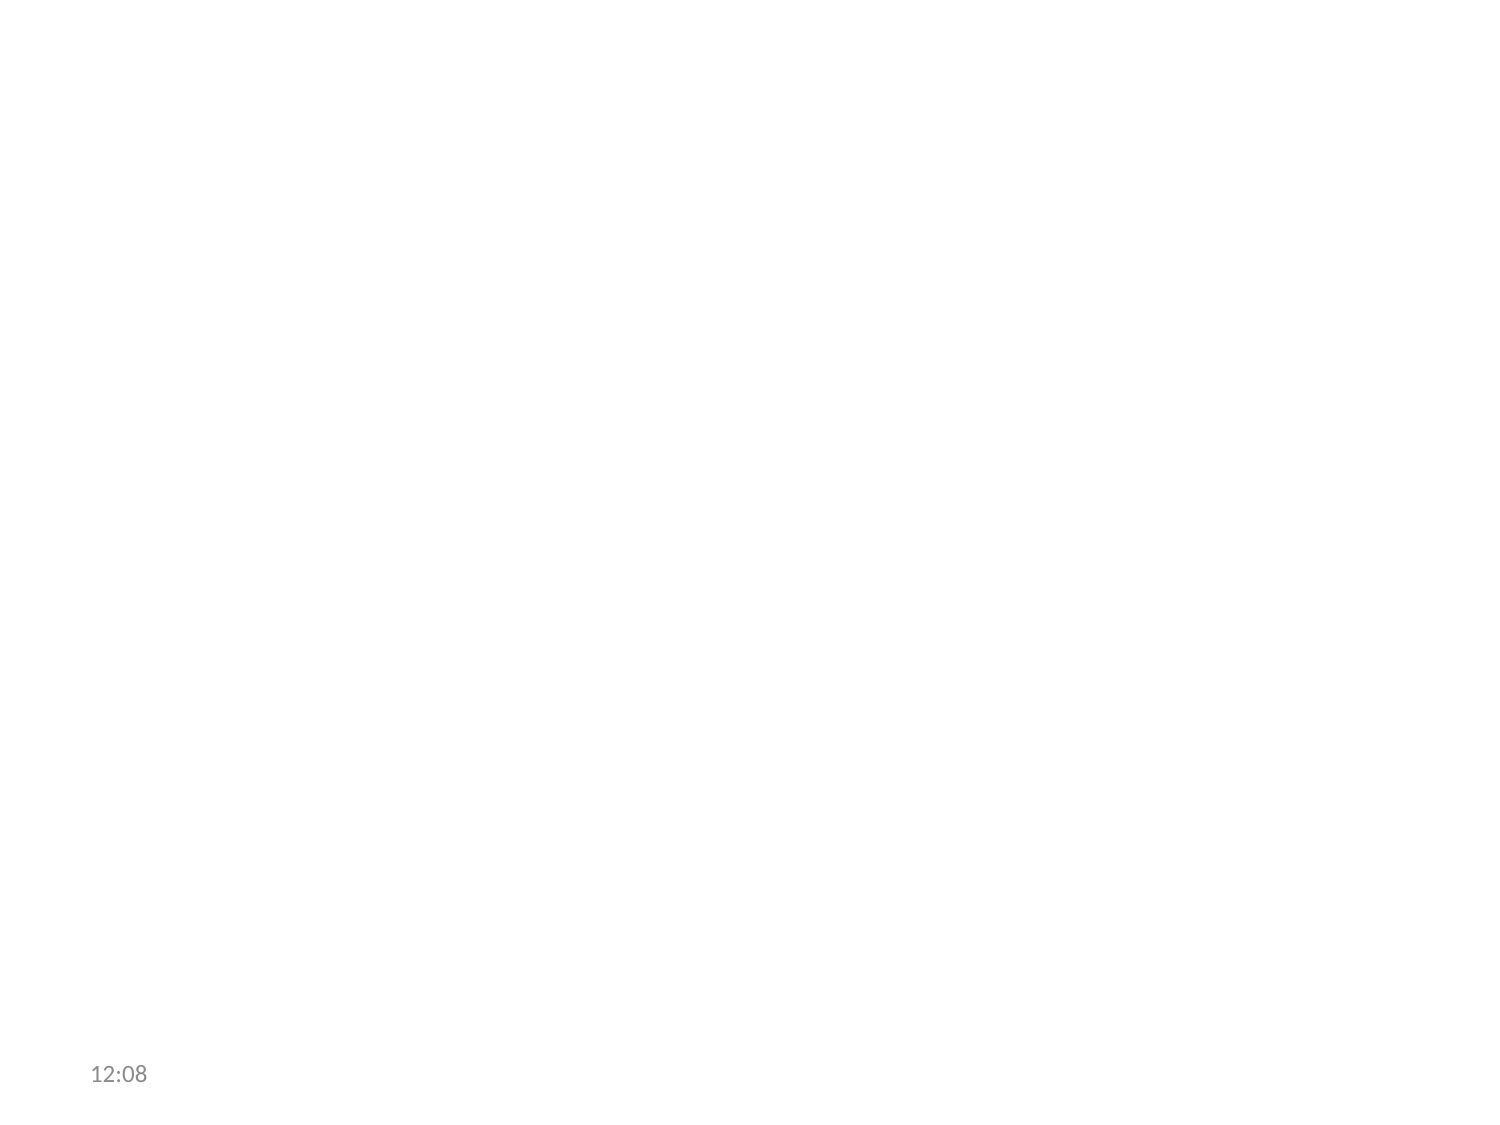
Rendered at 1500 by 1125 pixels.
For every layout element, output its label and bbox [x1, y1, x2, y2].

slide_number [75, 1042, 425, 1103]
